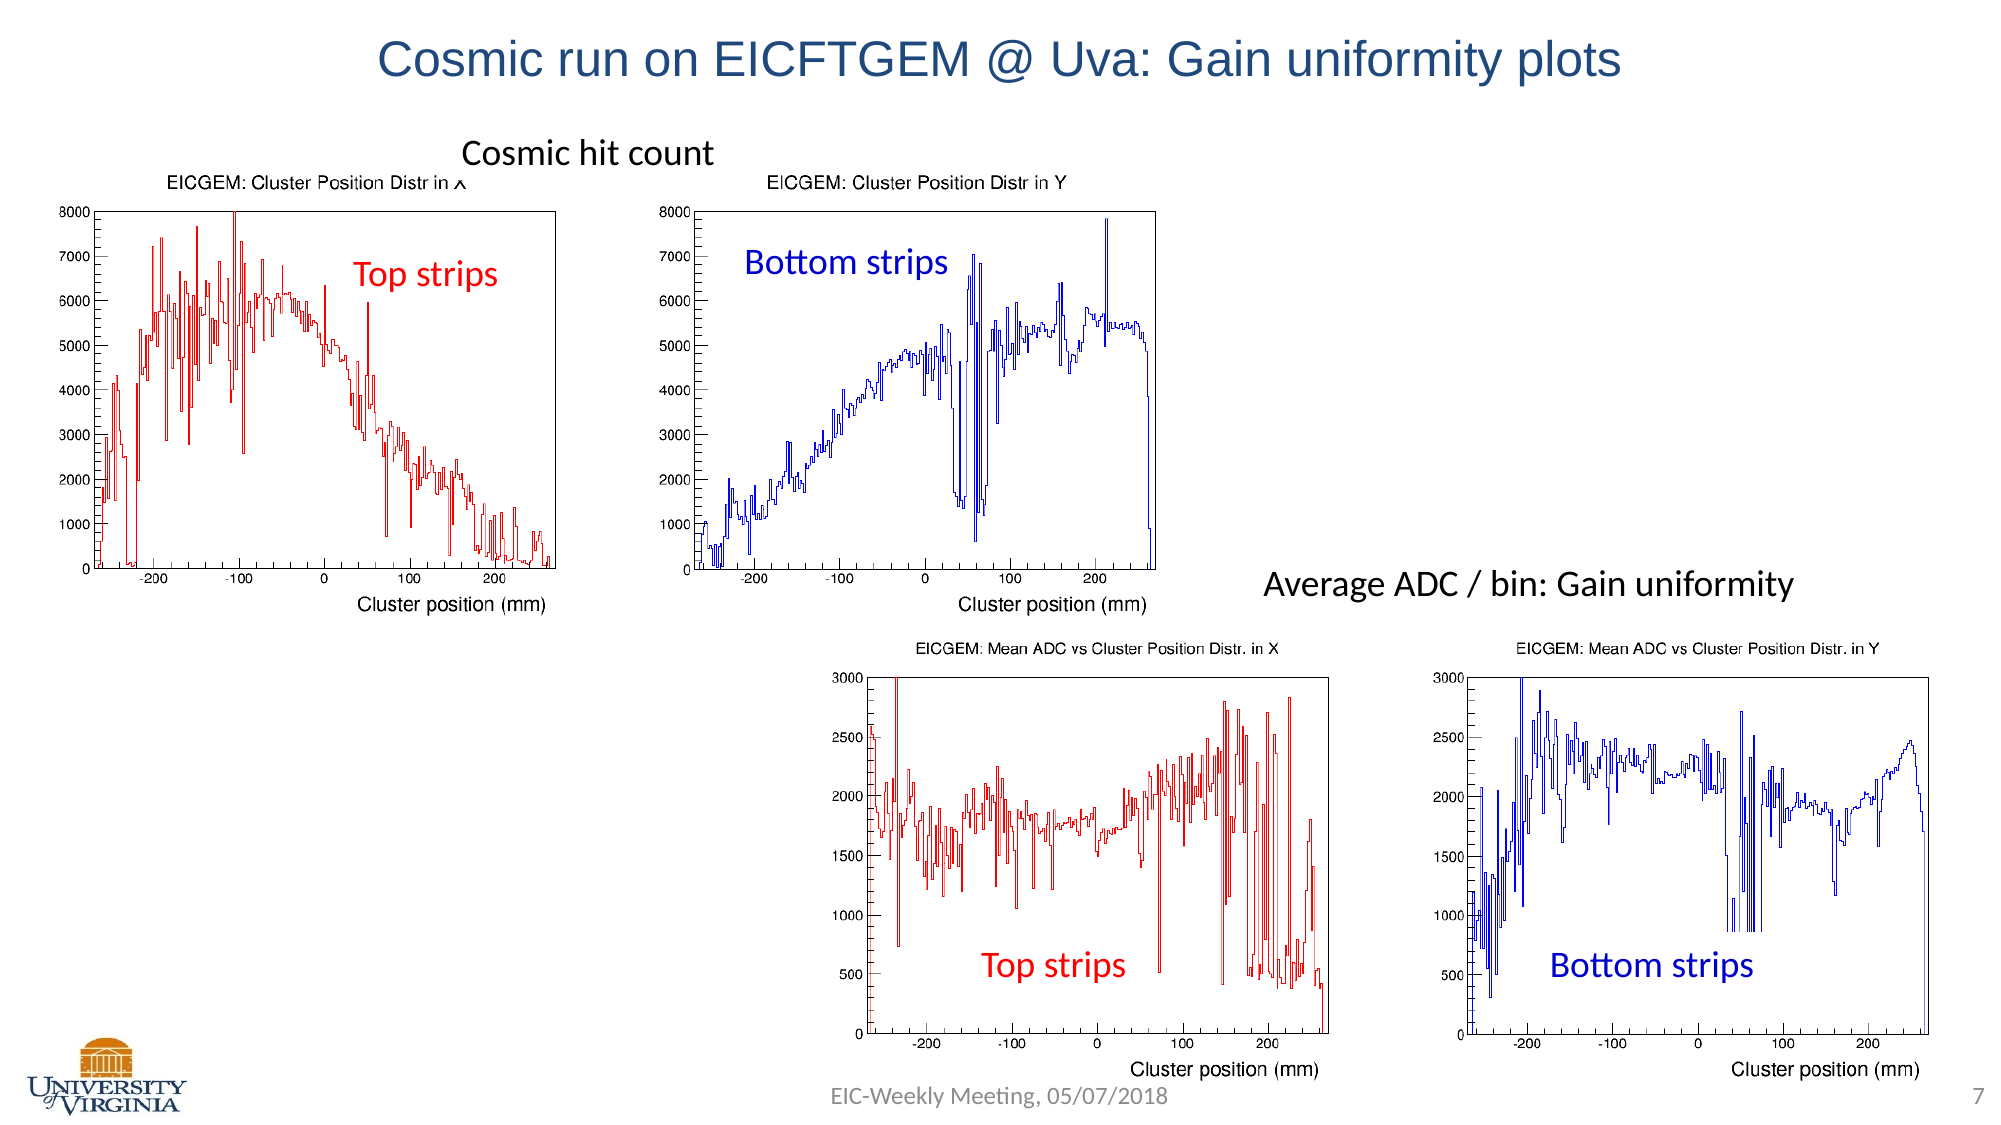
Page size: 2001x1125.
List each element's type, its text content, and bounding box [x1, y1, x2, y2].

picture [0, 1035, 200, 1125]
title Cosmic run on EICFTGEM @ Uva: Gain uniformity plots [0, 0, 2000, 113]
picture [797, 627, 1998, 1084]
picture [24, 162, 1226, 618]
slide_number 7 [1650, 1090, 2000, 1125]
text_box Average ADC / bin: Gain uniformity [1248, 551, 1819, 612]
footer EIC-Weekly Meeting, 05/07/2018 [737, 1065, 1263, 1125]
text_box Cosmic hit count [446, 120, 730, 160]
